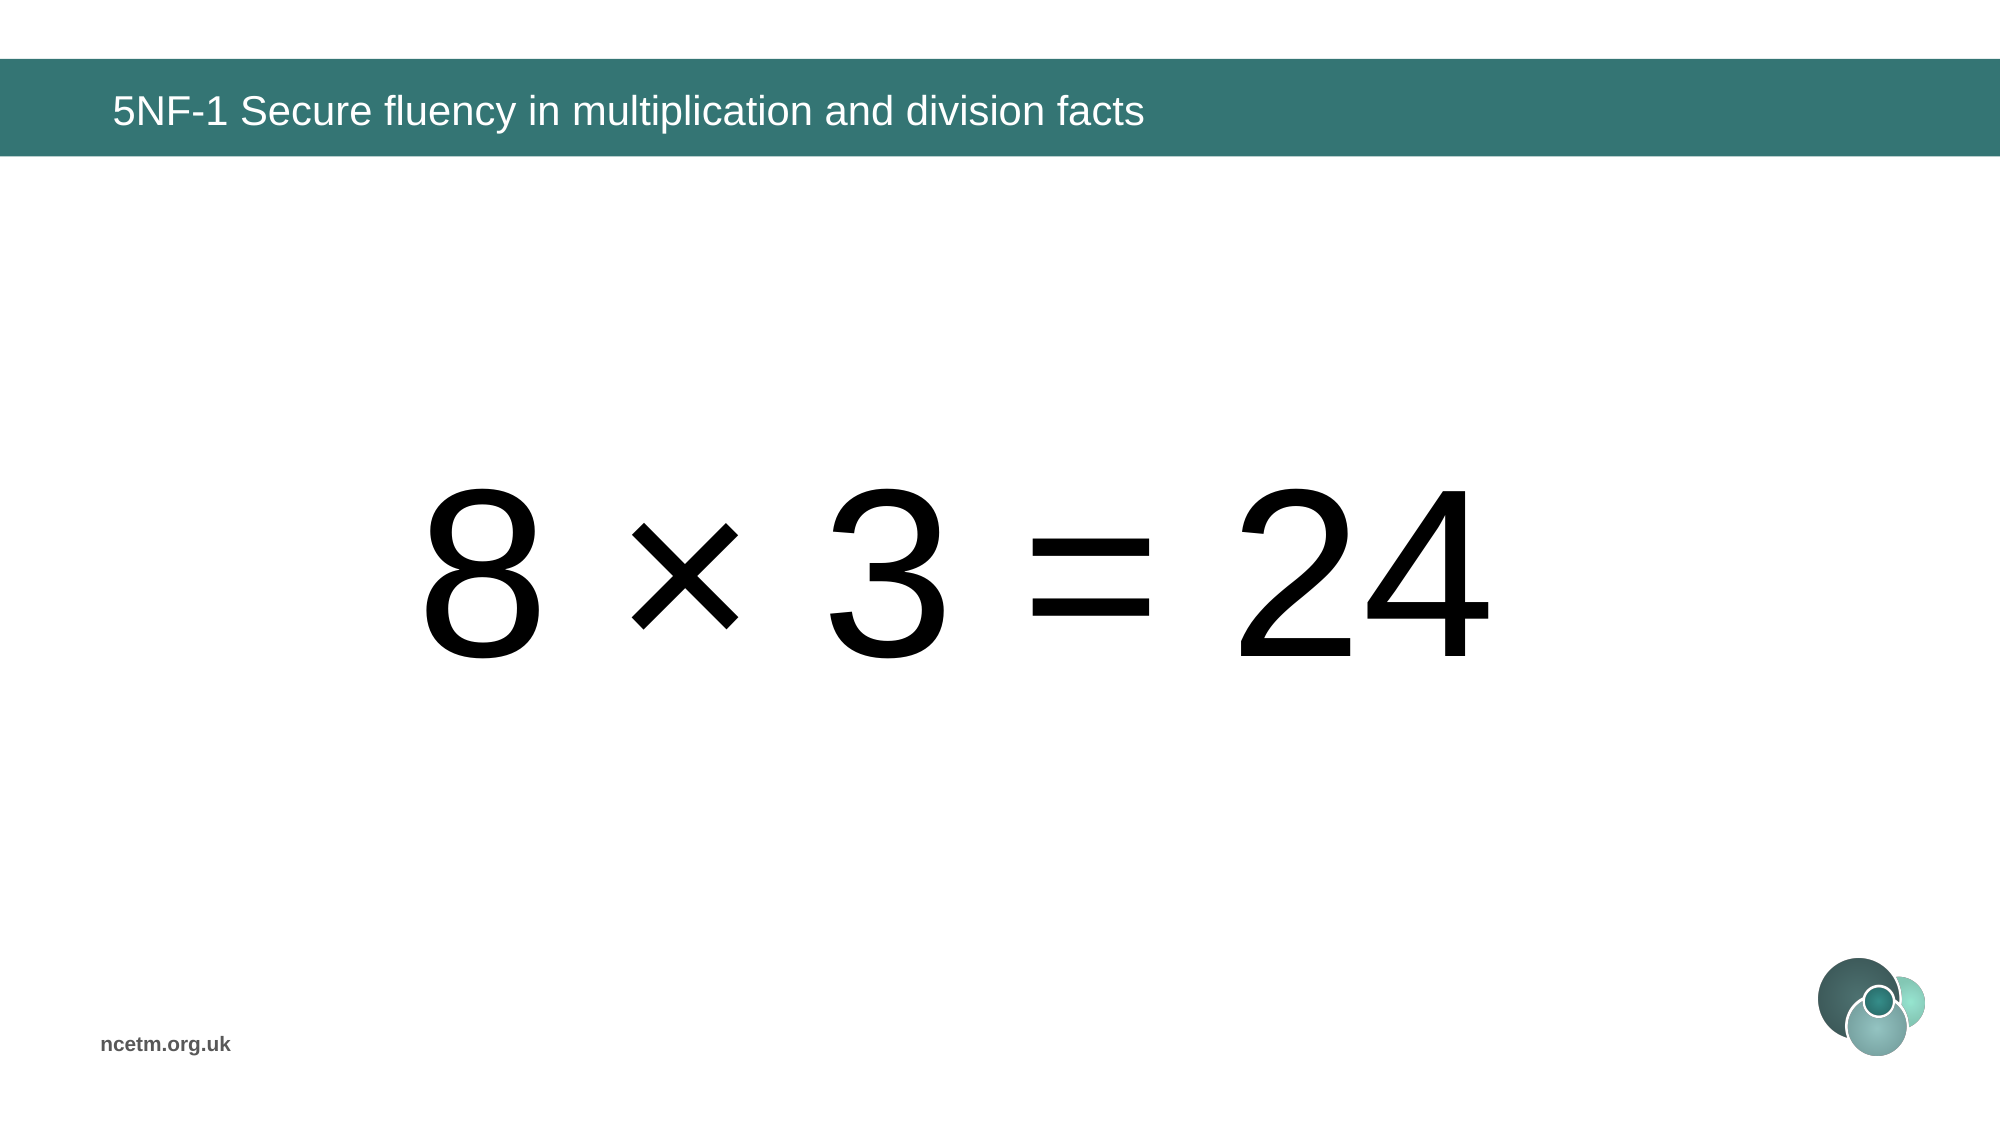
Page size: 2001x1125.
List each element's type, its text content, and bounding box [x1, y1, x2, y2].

text_box 24 [1214, 409, 1511, 712]
text_box 8 × 3 = [401, 409, 1214, 712]
picture [1818, 958, 1925, 1056]
title 5NF-1 Secure fluency in multiplication and division facts [97, 76, 1945, 147]
